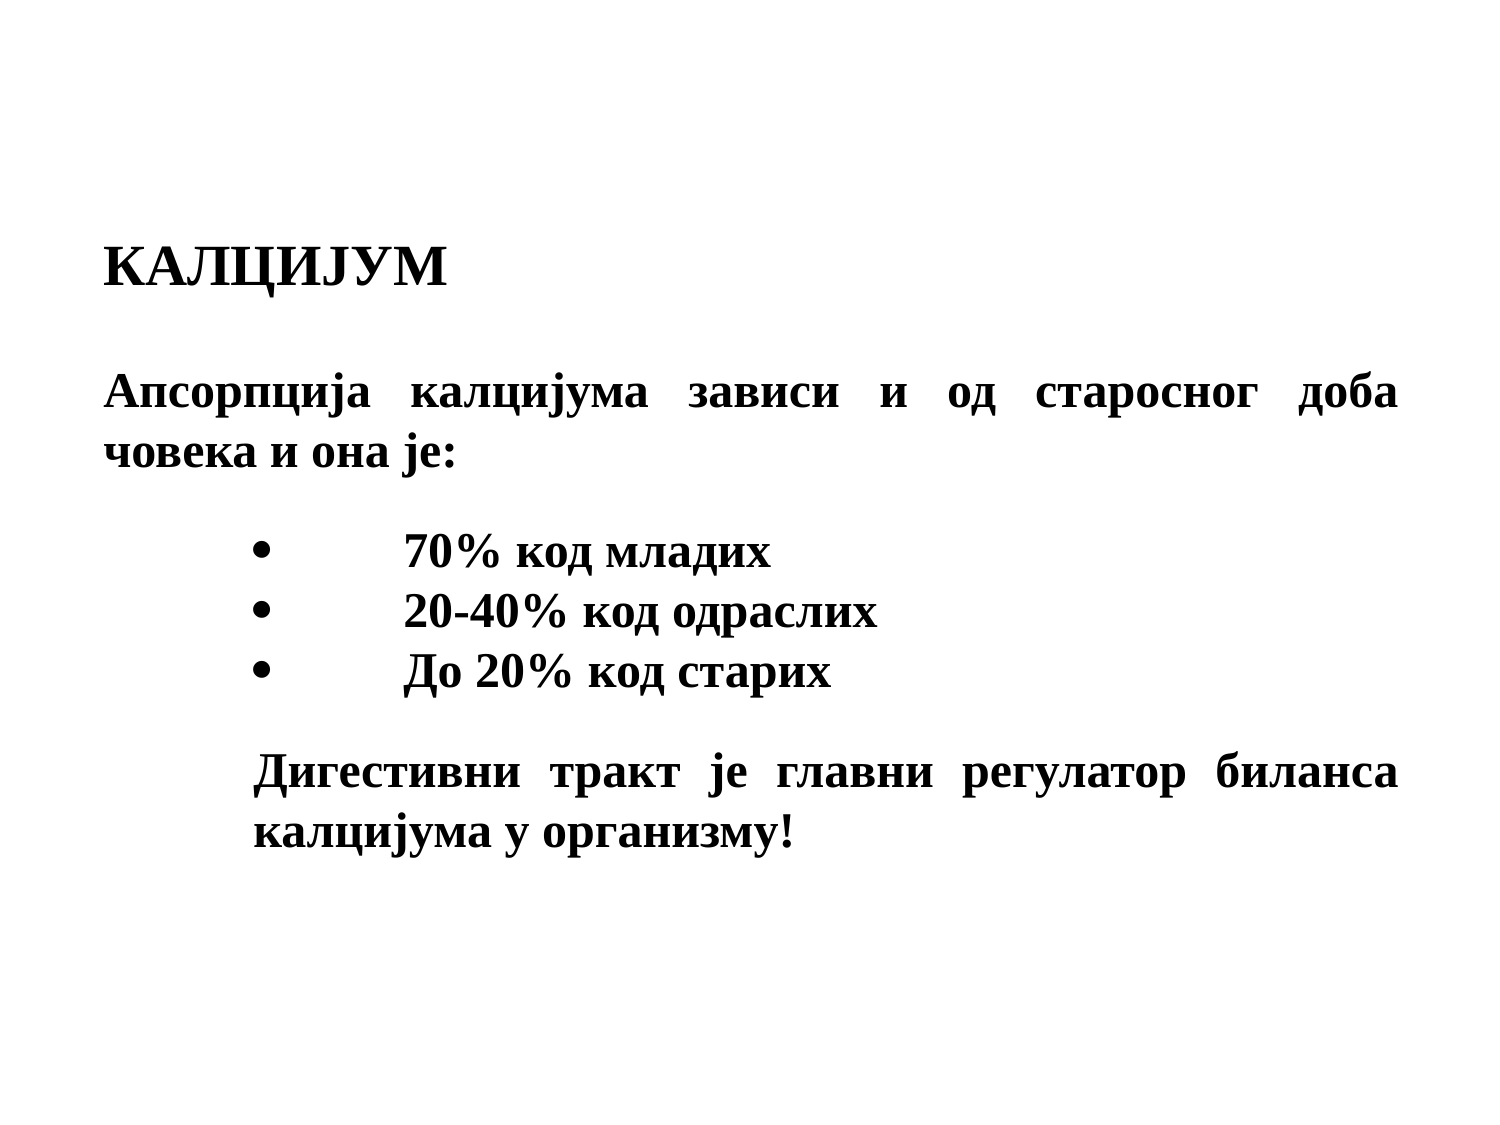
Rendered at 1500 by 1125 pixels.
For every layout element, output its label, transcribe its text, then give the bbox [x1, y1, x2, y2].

text_box КАЛЦИЈУМ Апсорпција калцијума зависи и од старосног доба човека и она је: · 70% код младих · 20-40% код одраслих · До 20% код старих Дигестивни тракт је главни регулатор биланса калцијума у организму! [88, 220, 1414, 905]
